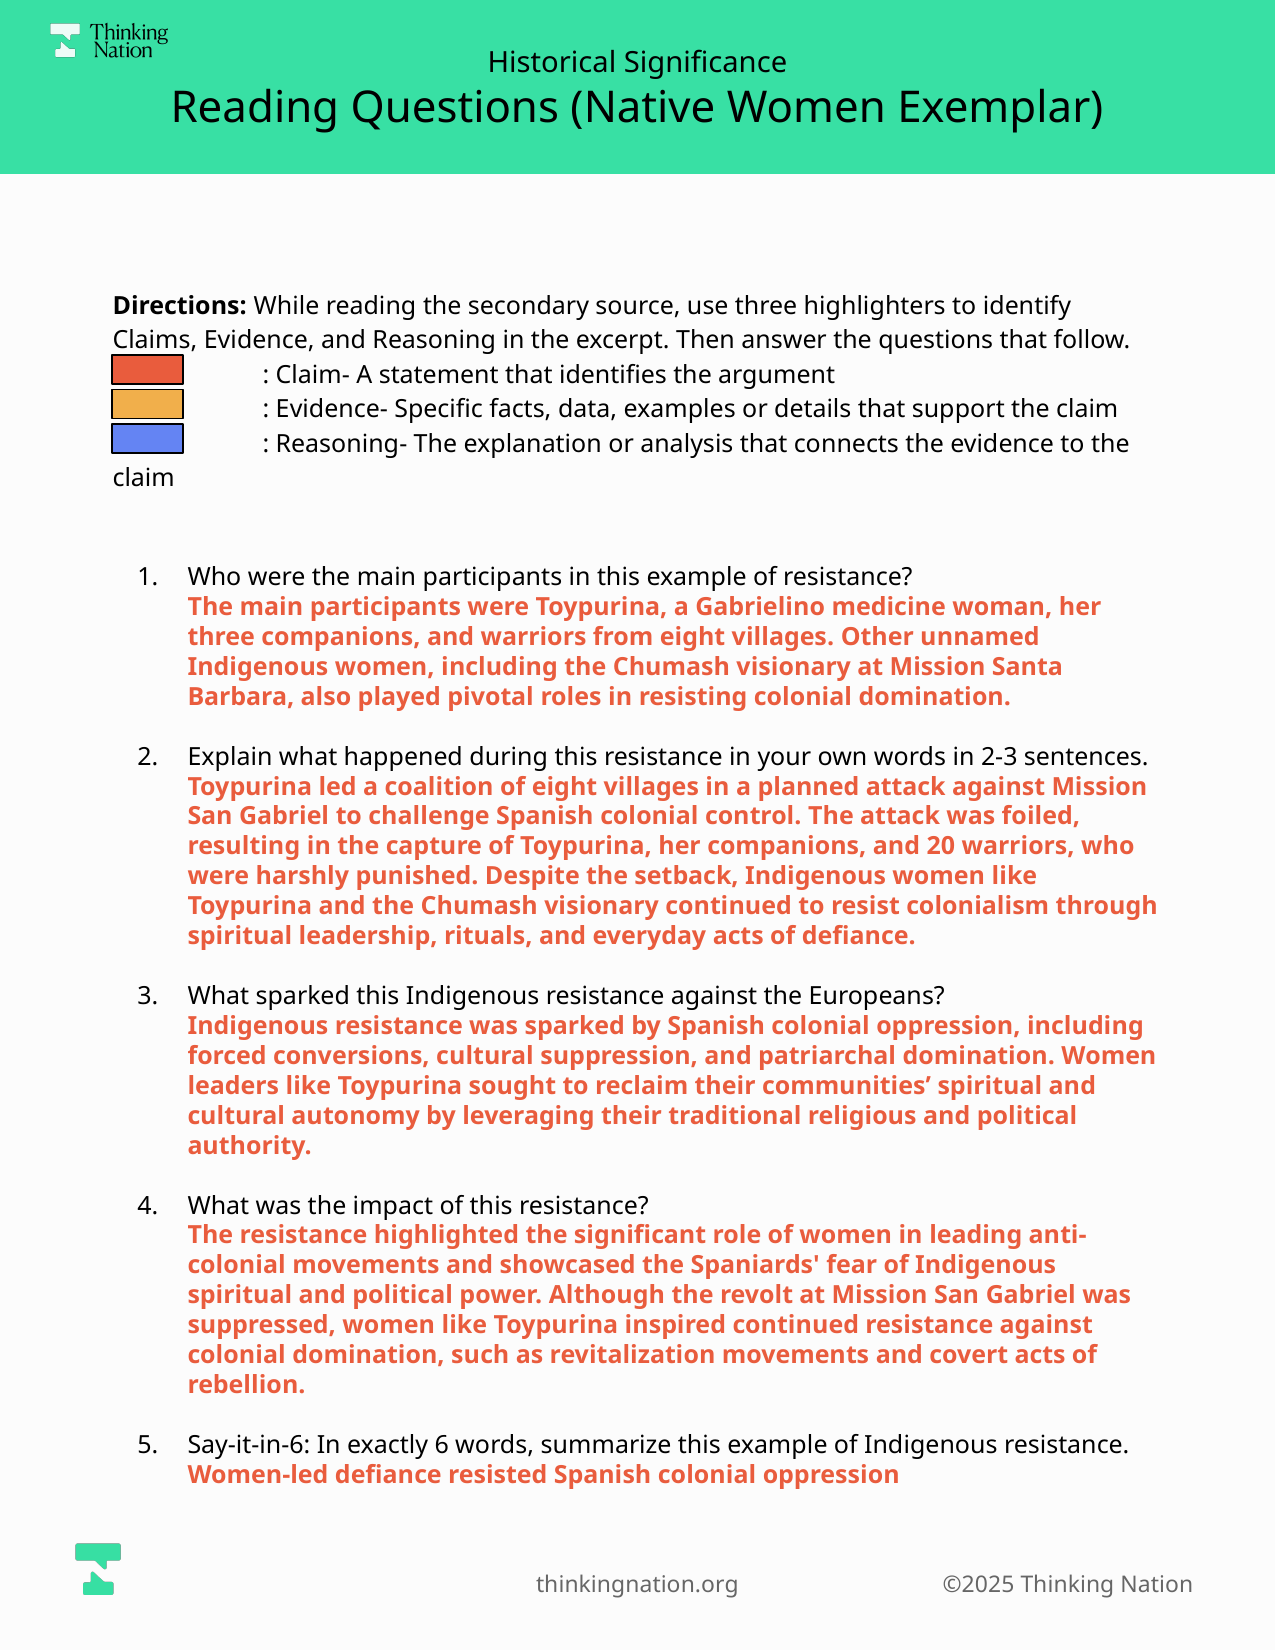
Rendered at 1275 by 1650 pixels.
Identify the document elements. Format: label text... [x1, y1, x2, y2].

text_box [112, 354, 183, 384]
text_box [112, 389, 183, 419]
text_box Historical Significance Reading Questions (Native Women Exemplar) [0, 0, 1275, 174]
text_box ©2025 Thinking Nation [1178, 1553, 1210, 1605]
picture [36, 12, 172, 69]
picture [62, 1533, 134, 1605]
text_box [112, 424, 183, 454]
text_box Directions: While reading the secondary source, use three highlighters to identify Claims, Evidence, and Reasoning in the excerpt. Then answer the questions that follow. : Claim- A statement that identifies the argument : Evidence- Specific facts, data, examples or details that support the claim : Reasoning- The explanation or analysis that connects the evidence to the claim Who were the main participants in this example of resistance? The main participants were Toypurina, a Gabrielino medicine woman, her three companions, and warriors from eight villages. Other unnamed Indigenous women, including the Chumash visionary at Mission Santa Barbara, also played pivotal roles in resisting colonial domination. Explain what happened during this resistance in your own words in 2-3 sentences. Toypurina led a coalition of eight villages in a planned attack against Mission San Gabriel to challenge Spanish colonial control. The attack was foiled, resulting in the capture of Toypurina, her companions, and 20 warriors, who were harshly punished. Despite the setback, Indigenous women like Toypurina and the Chumash visionary continued to resist colonialism through spiritual leadership, rituals, and everyday acts of defiance. What sparked this Indigenous resistance against the Europeans? Indigenous resistance was sparked by Spanish colonial oppression, including forced conversions, cultural suppression, and patriarchal domination. Women leaders like Toypurina sought to reclaim their communities’ spiritual and cultural autonomy by leveraging their traditional religious and political authority. What was the impact of this resistance? The resistance highlighted the significant role of women in leading anti-colonial movements and showcased the Spaniards' fear of Indigenous spiritual and political power. Although the revolt at Mission San Gabriel was suppressed, women like Toypurina inspired continued resistance against colonial domination, such as revitalization movements and covert acts of rebellion. Say-it-in-6: In exactly 6 words, summarize this example of Indigenous resistance. Women-led defiance resisted Spanish colonial oppression [97, 269, 1178, 1607]
